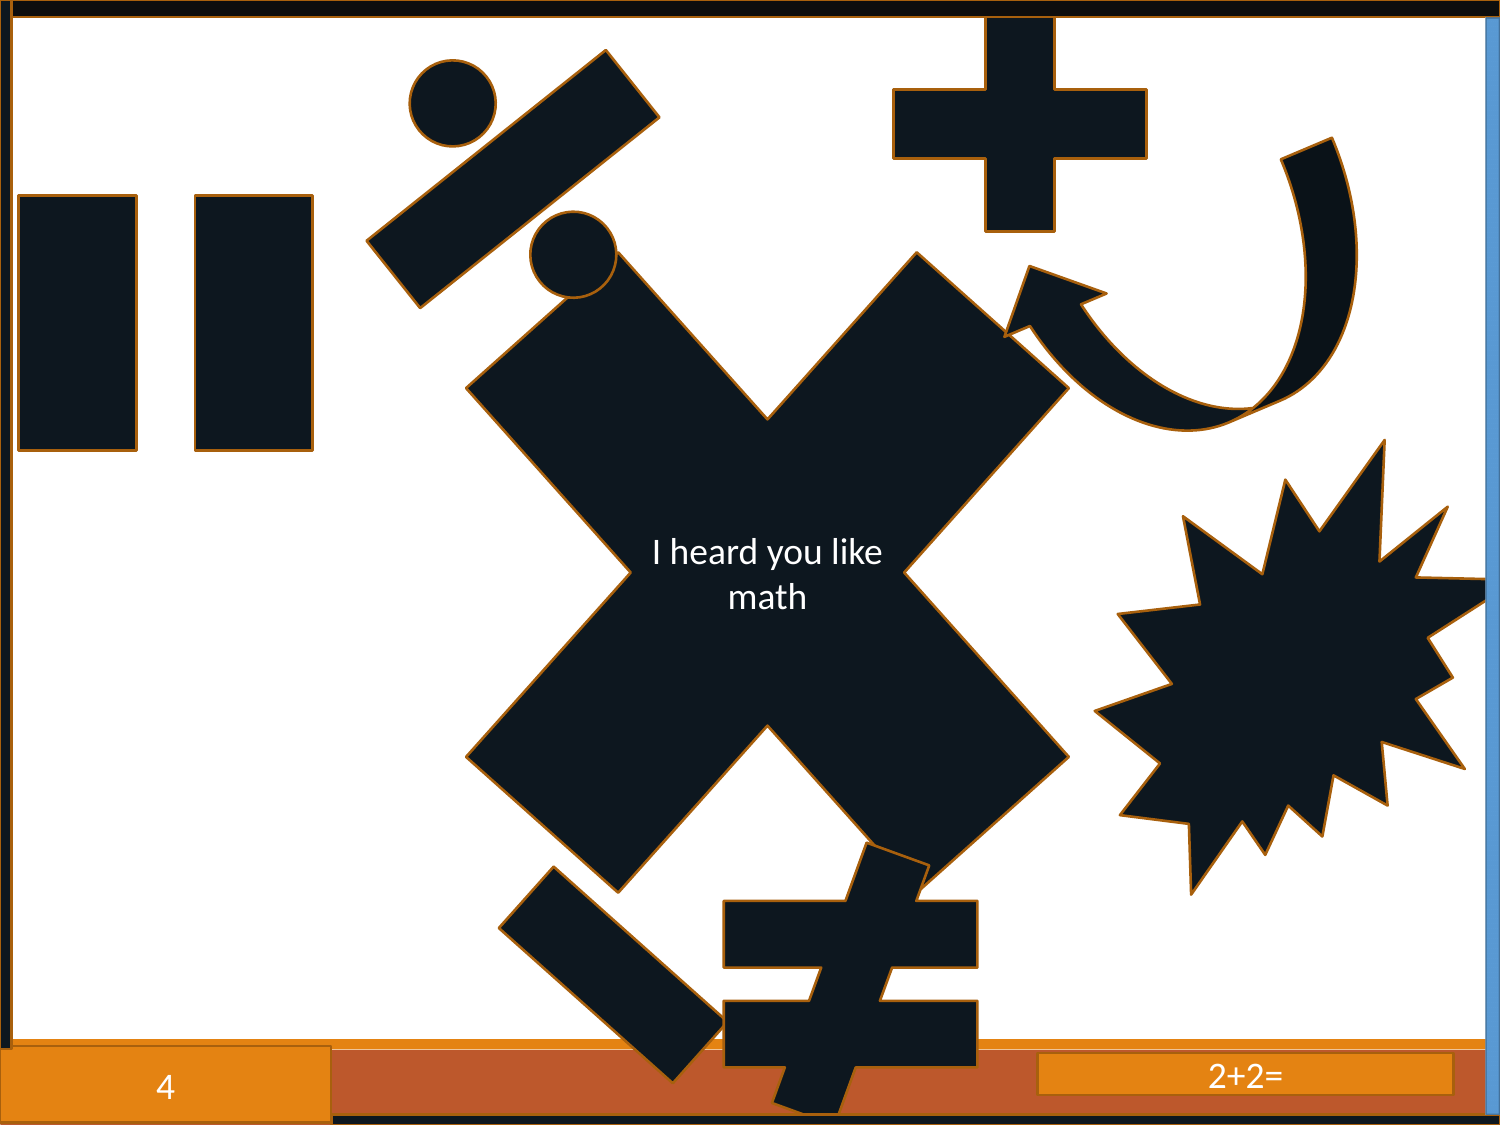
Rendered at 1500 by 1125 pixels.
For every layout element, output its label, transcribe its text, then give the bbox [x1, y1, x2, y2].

text_box I heard you like math [465, 251, 1070, 894]
text_box [194, 194, 314, 452]
text_box [17, 194, 138, 452]
text_box [892, 18, 1148, 233]
text_box [10, 0, 1500, 18]
picture [943, 18, 1500, 1114]
text_box [1093, 582, 1485, 896]
text_box [497, 865, 722, 1085]
text_box 4 [0, 1045, 332, 1124]
text_box 2+2= [1036, 1052, 1455, 1096]
text_box [1385, 505, 1449, 555]
text_box [365, 49, 661, 310]
text_box [1181, 515, 1239, 555]
text_box [1003, 136, 1359, 432]
text_box [1265, 438, 1386, 555]
text_box [722, 841, 979, 1113]
text_box [0, 0, 13, 1050]
text_box [330, 1113, 1500, 1125]
